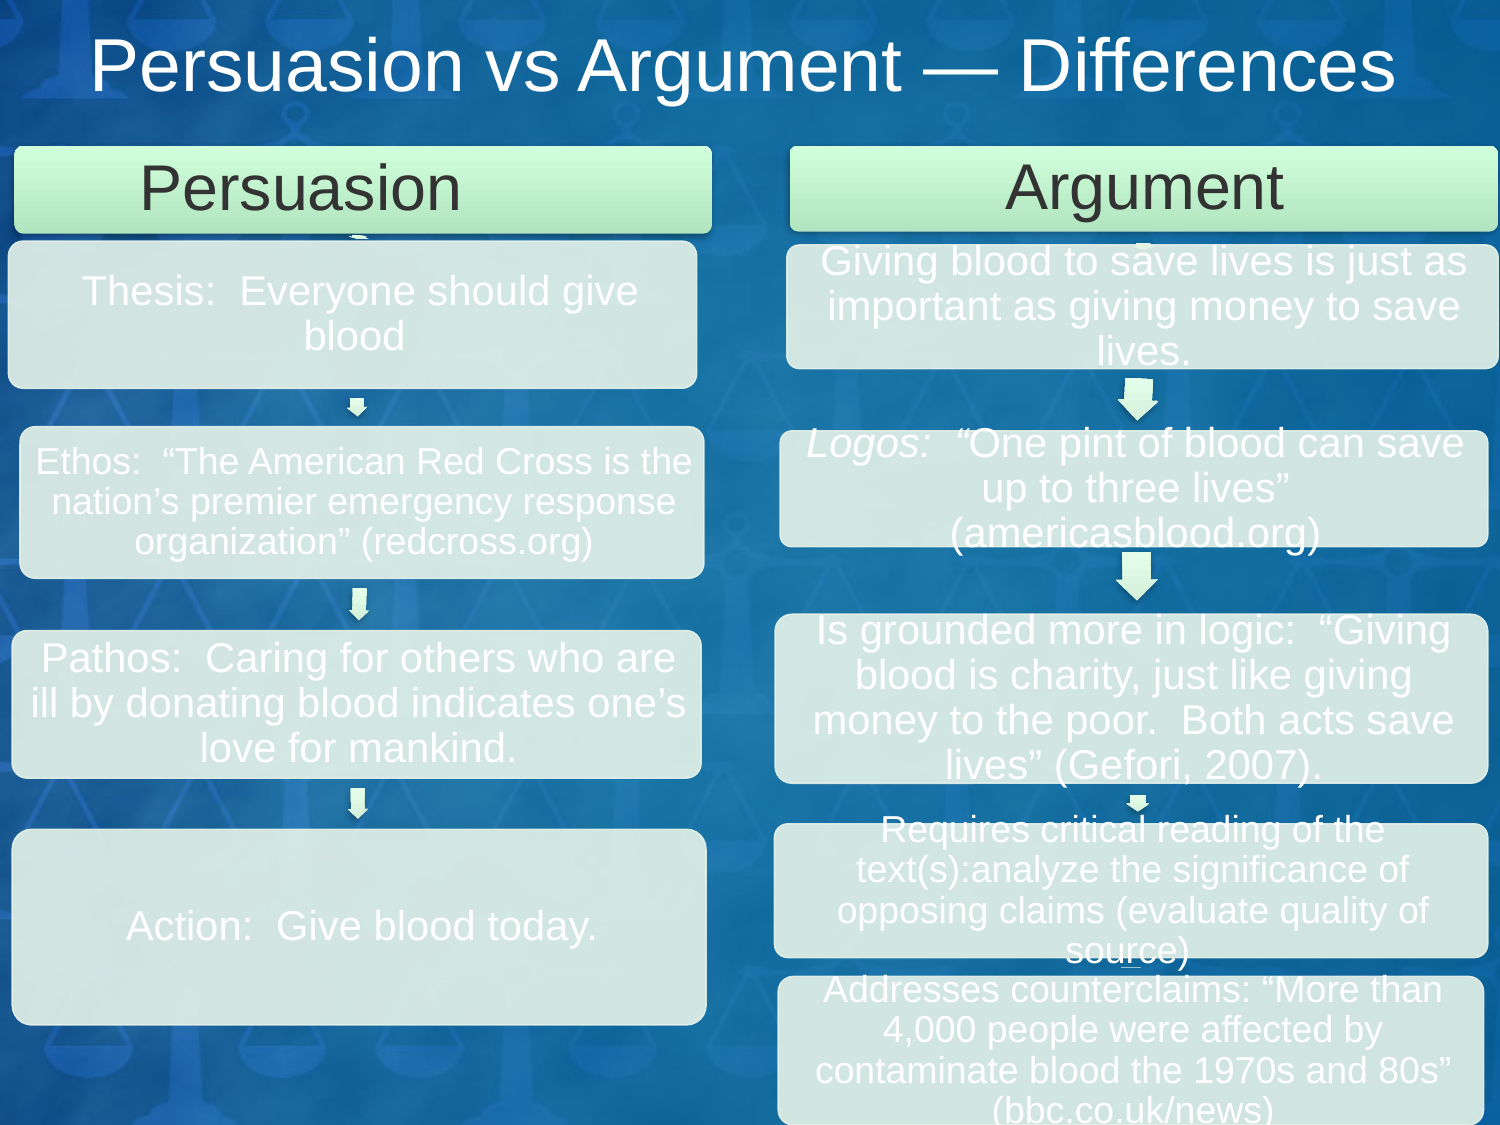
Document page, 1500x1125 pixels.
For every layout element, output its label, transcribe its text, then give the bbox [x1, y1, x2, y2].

title Persuasion vs Argument — Differences [74, 44, 1425, 144]
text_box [0, 145, 1500, 1125]
picture [0, 0, 1500, 145]
